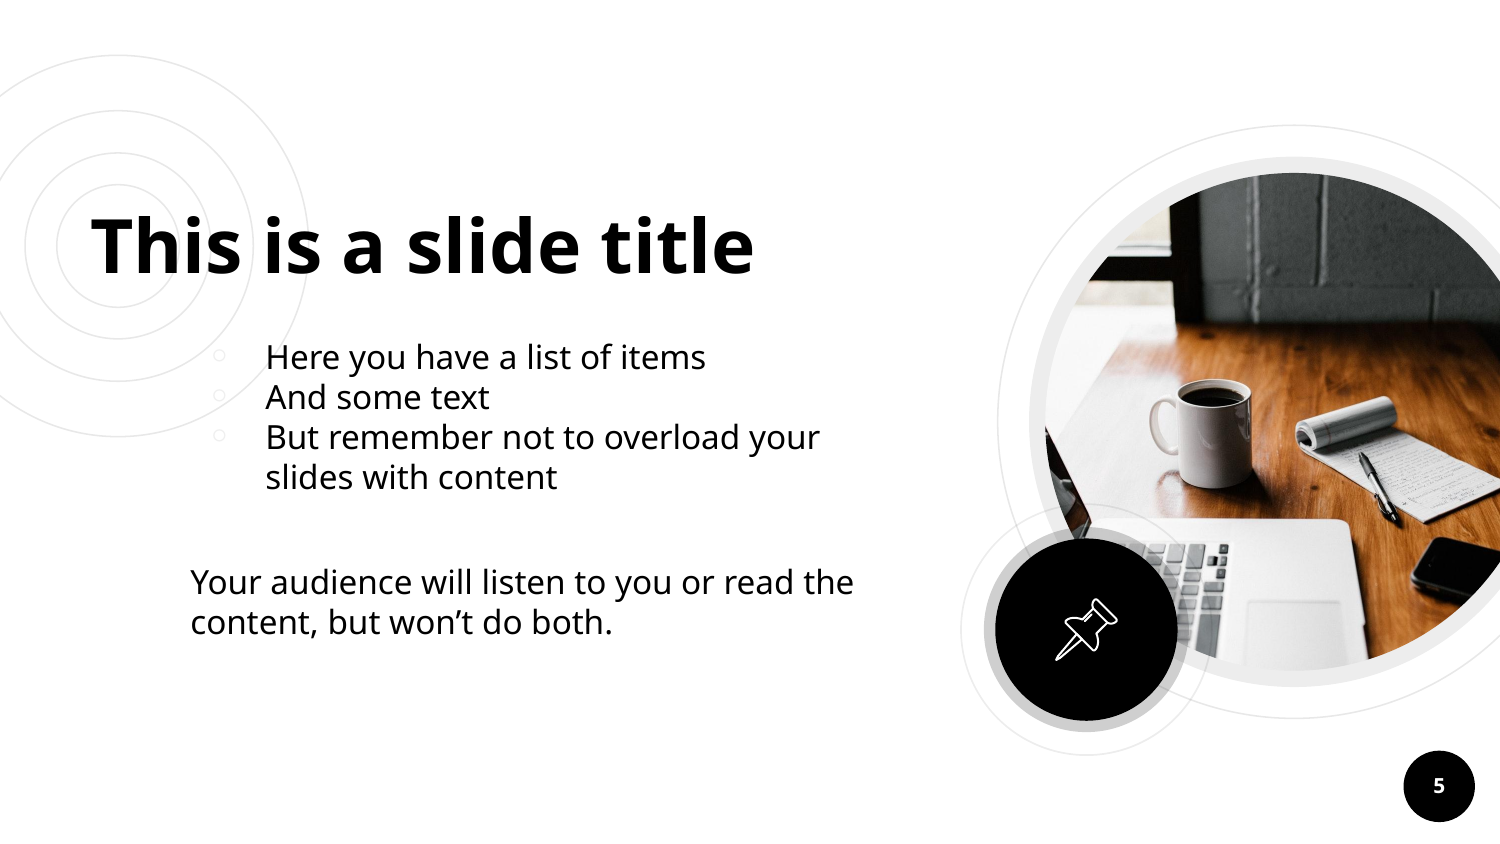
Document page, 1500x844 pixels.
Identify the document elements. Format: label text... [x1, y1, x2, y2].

title This is a slide title [75, 191, 932, 304]
slide_number 5 [1403, 750, 1475, 823]
list Here you have a list of items And some text But remember not to overload your slides with content Your audience will listen to you or read the content, but won’t do both. [175, 321, 932, 751]
picture [1045, 172, 1500, 671]
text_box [1055, 599, 1117, 661]
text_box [959, 503, 1213, 757]
